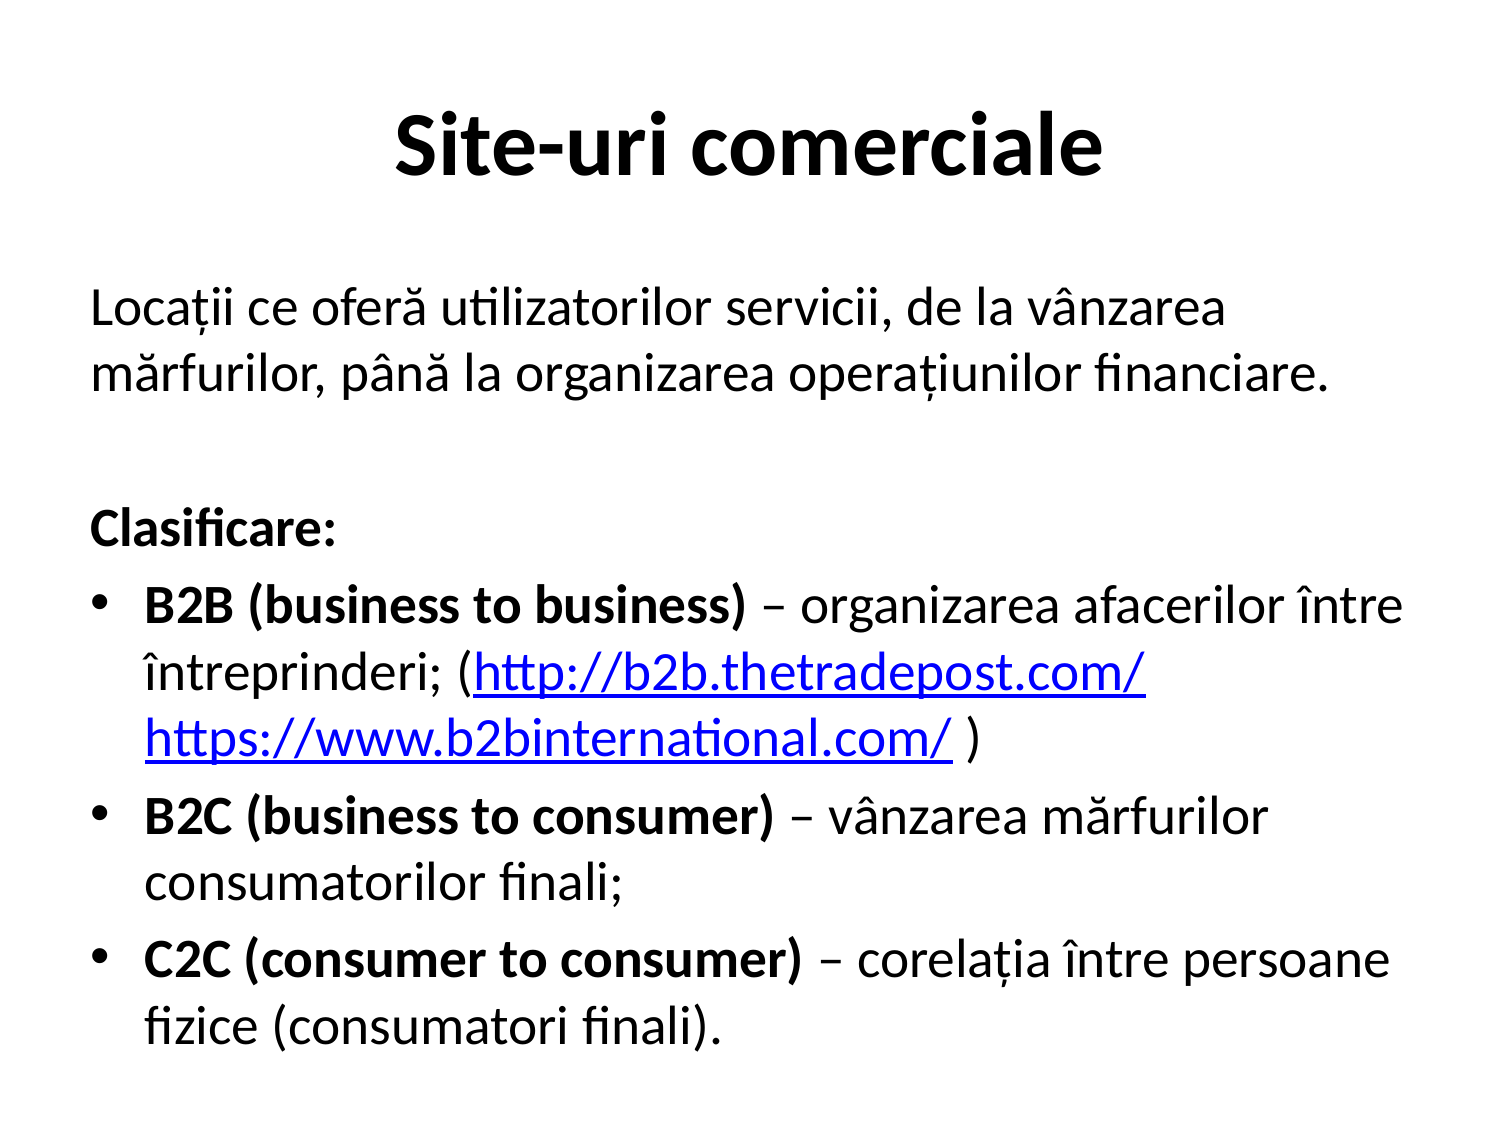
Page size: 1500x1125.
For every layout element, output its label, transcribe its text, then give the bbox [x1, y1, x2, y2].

title Site-uri comerciale [75, 45, 1425, 233]
list Locații ce oferă utilizatorilor servicii, de la vânzarea mărfurilor, până la organizarea operațiunilor financiare. Clasificare: B2B (business to business) – organizarea afacerilor între întreprinderi; (http://b2b.thetradepost.com/ https://www.b2binternational.com/ ) B2C (business to consumer) – vânzarea mărfurilor consumatorilor finali; C2C (consumer to consumer) – corelația între persoane fizice (consumatori finali). [75, 262, 1425, 1071]
